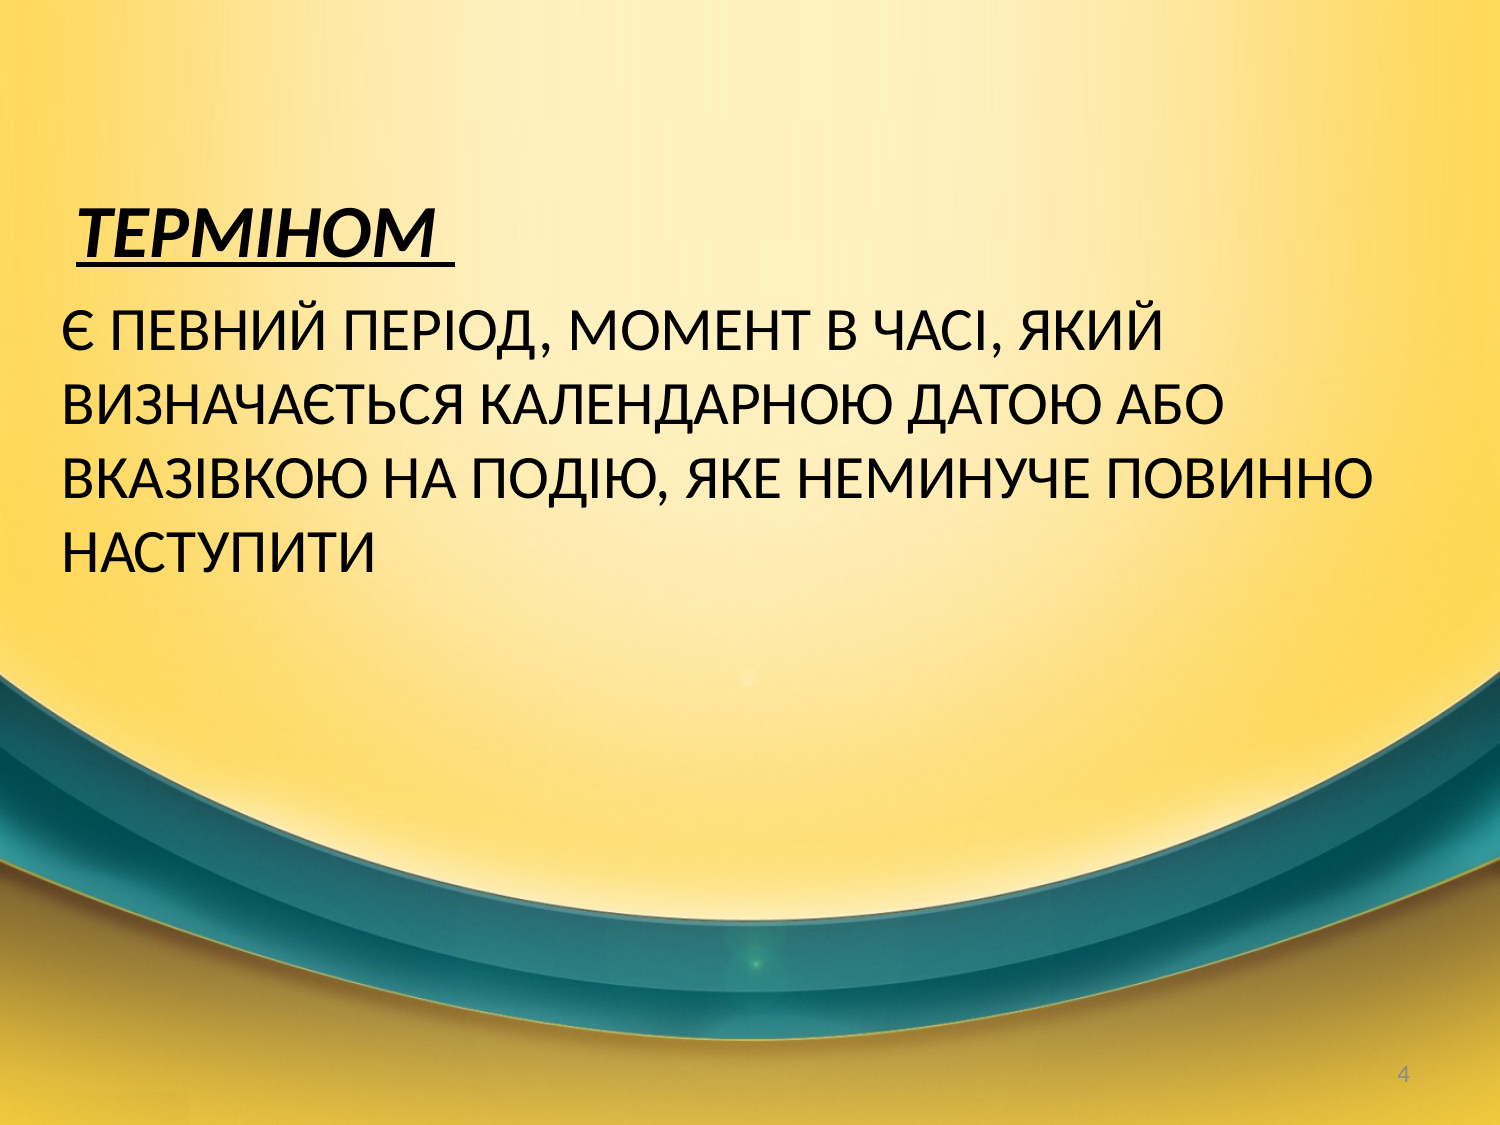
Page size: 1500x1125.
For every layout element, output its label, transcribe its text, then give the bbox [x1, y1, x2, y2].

text_box Терміном [60, 175, 470, 280]
title є певний період, момент в часі, який визначається календарною датою або вказівкою на подію, яке неминуче повинно наступити [46, 281, 1418, 668]
slide_number 4 [1074, 1042, 1425, 1103]
picture [0, 0, 1500, 1125]
